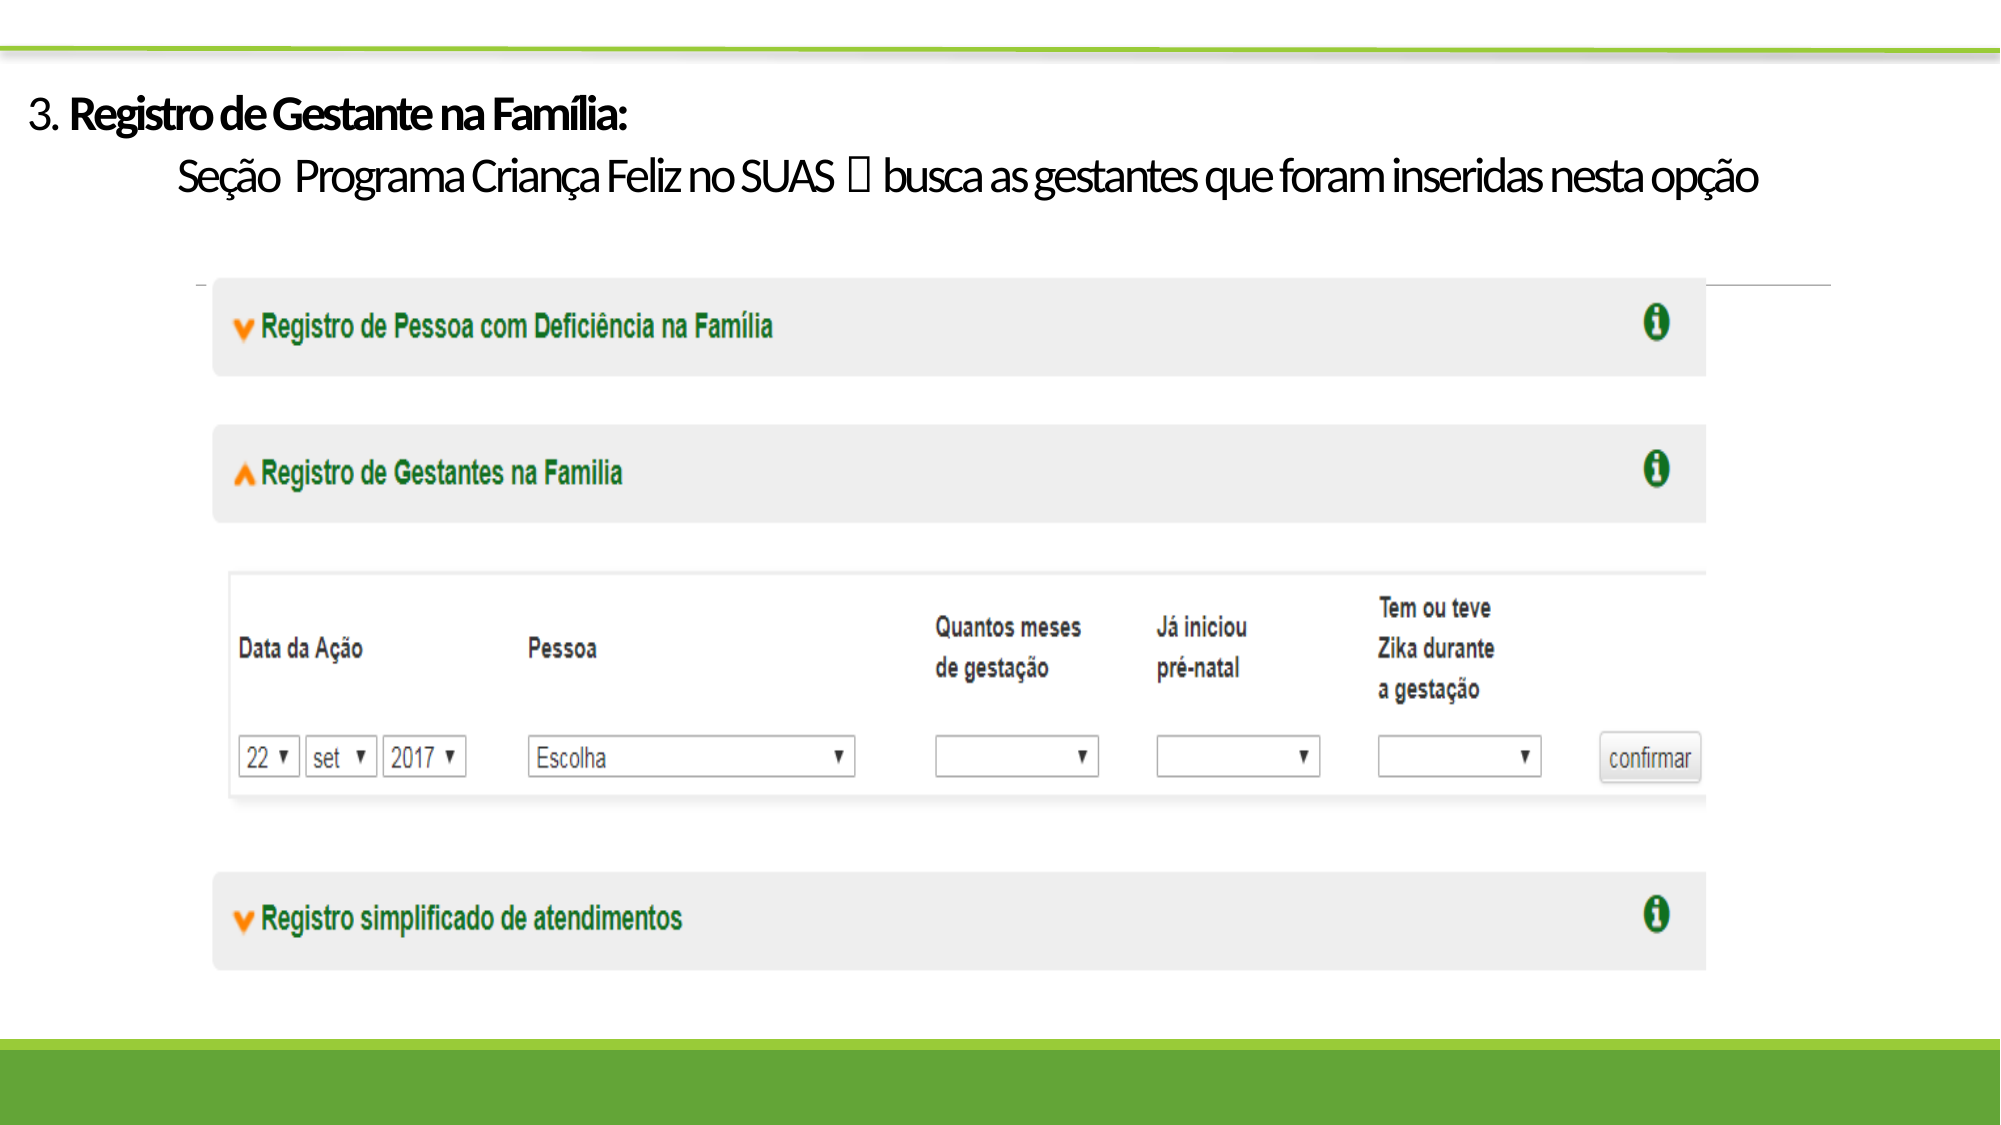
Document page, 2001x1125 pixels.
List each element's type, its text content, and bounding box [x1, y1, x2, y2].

text_box 3. Registro de Gestante na Família: Seção Programa Criança Feliz no SUAS  busca as gestantes que foram inseridas nesta opção [25, 78, 1966, 203]
text_box [206, 264, 1707, 990]
text_box [0, 45, 2000, 54]
